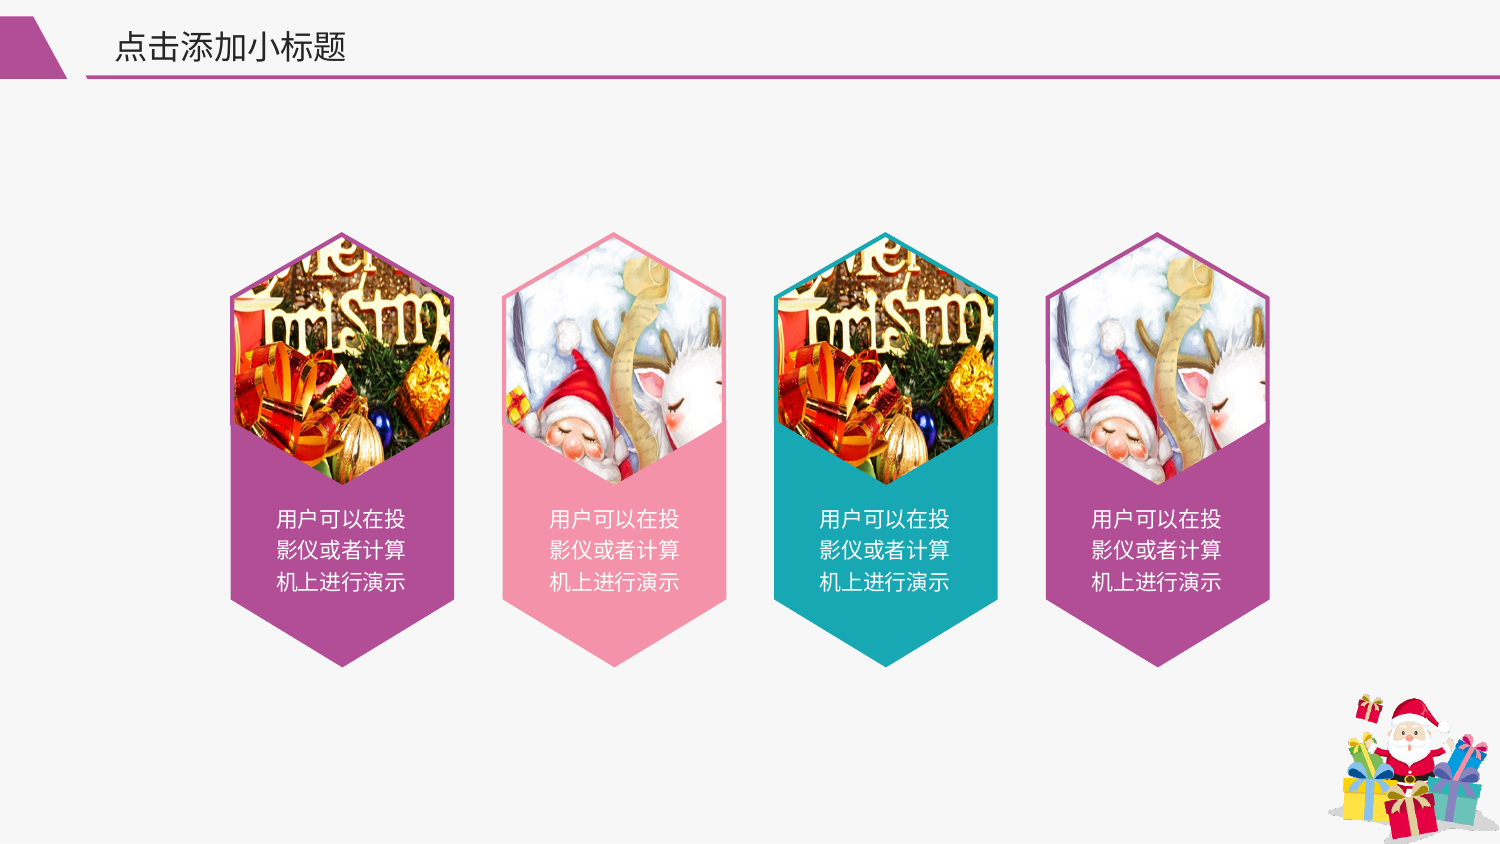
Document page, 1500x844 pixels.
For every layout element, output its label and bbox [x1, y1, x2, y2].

text_box [0, 0, 1500, 844]
